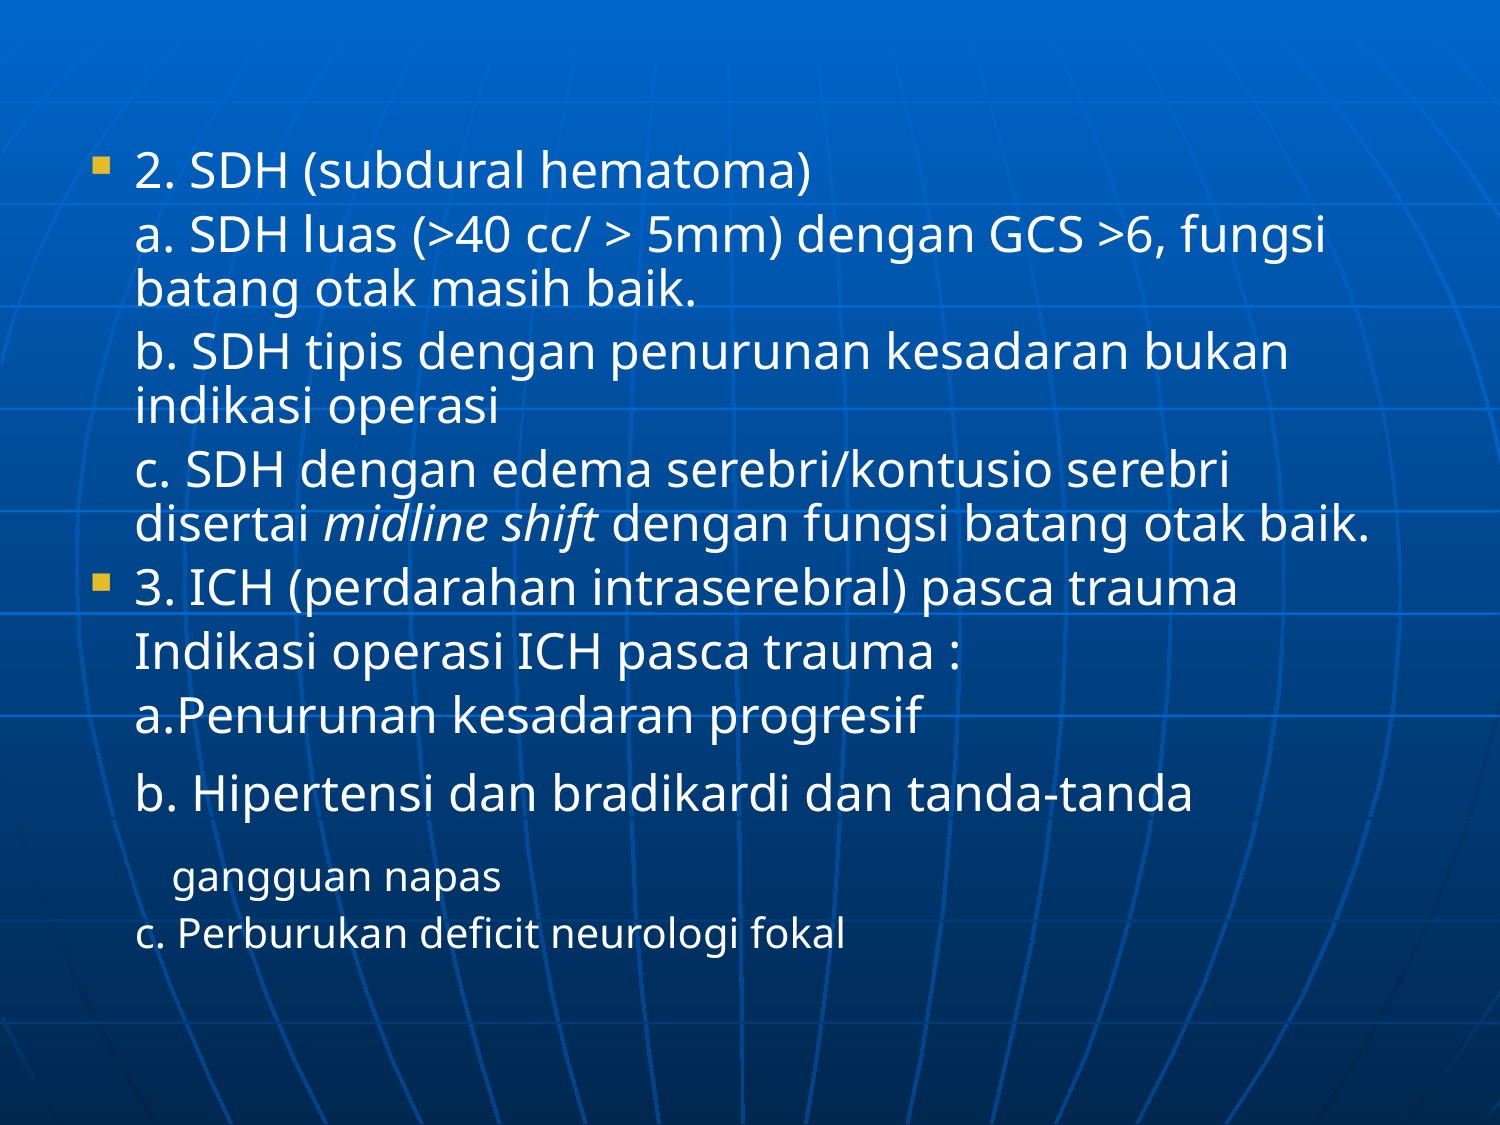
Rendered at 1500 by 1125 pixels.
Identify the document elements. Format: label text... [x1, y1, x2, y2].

list 2. SDH (subdural hematoma) a. SDH luas (>40 cc/ > 5mm) dengan GCS >6, fungsi batang otak masih baik. b. SDH tipis dengan penurunan kesadaran bukan indikasi operasi c. SDH dengan edema serebri/kontusio serebri disertai midline shift dengan fungsi batang otak baik. 3. ICH (perdarahan intraserebral) pasca trauma Indikasi operasi ICH pasca trauma : a.Penurunan kesadaran progresif b. Hipertensi dan bradikardi dan tanda-tanda gangguan napas c. Perburukan deficit neurologi fokal [74, 137, 1413, 1051]
